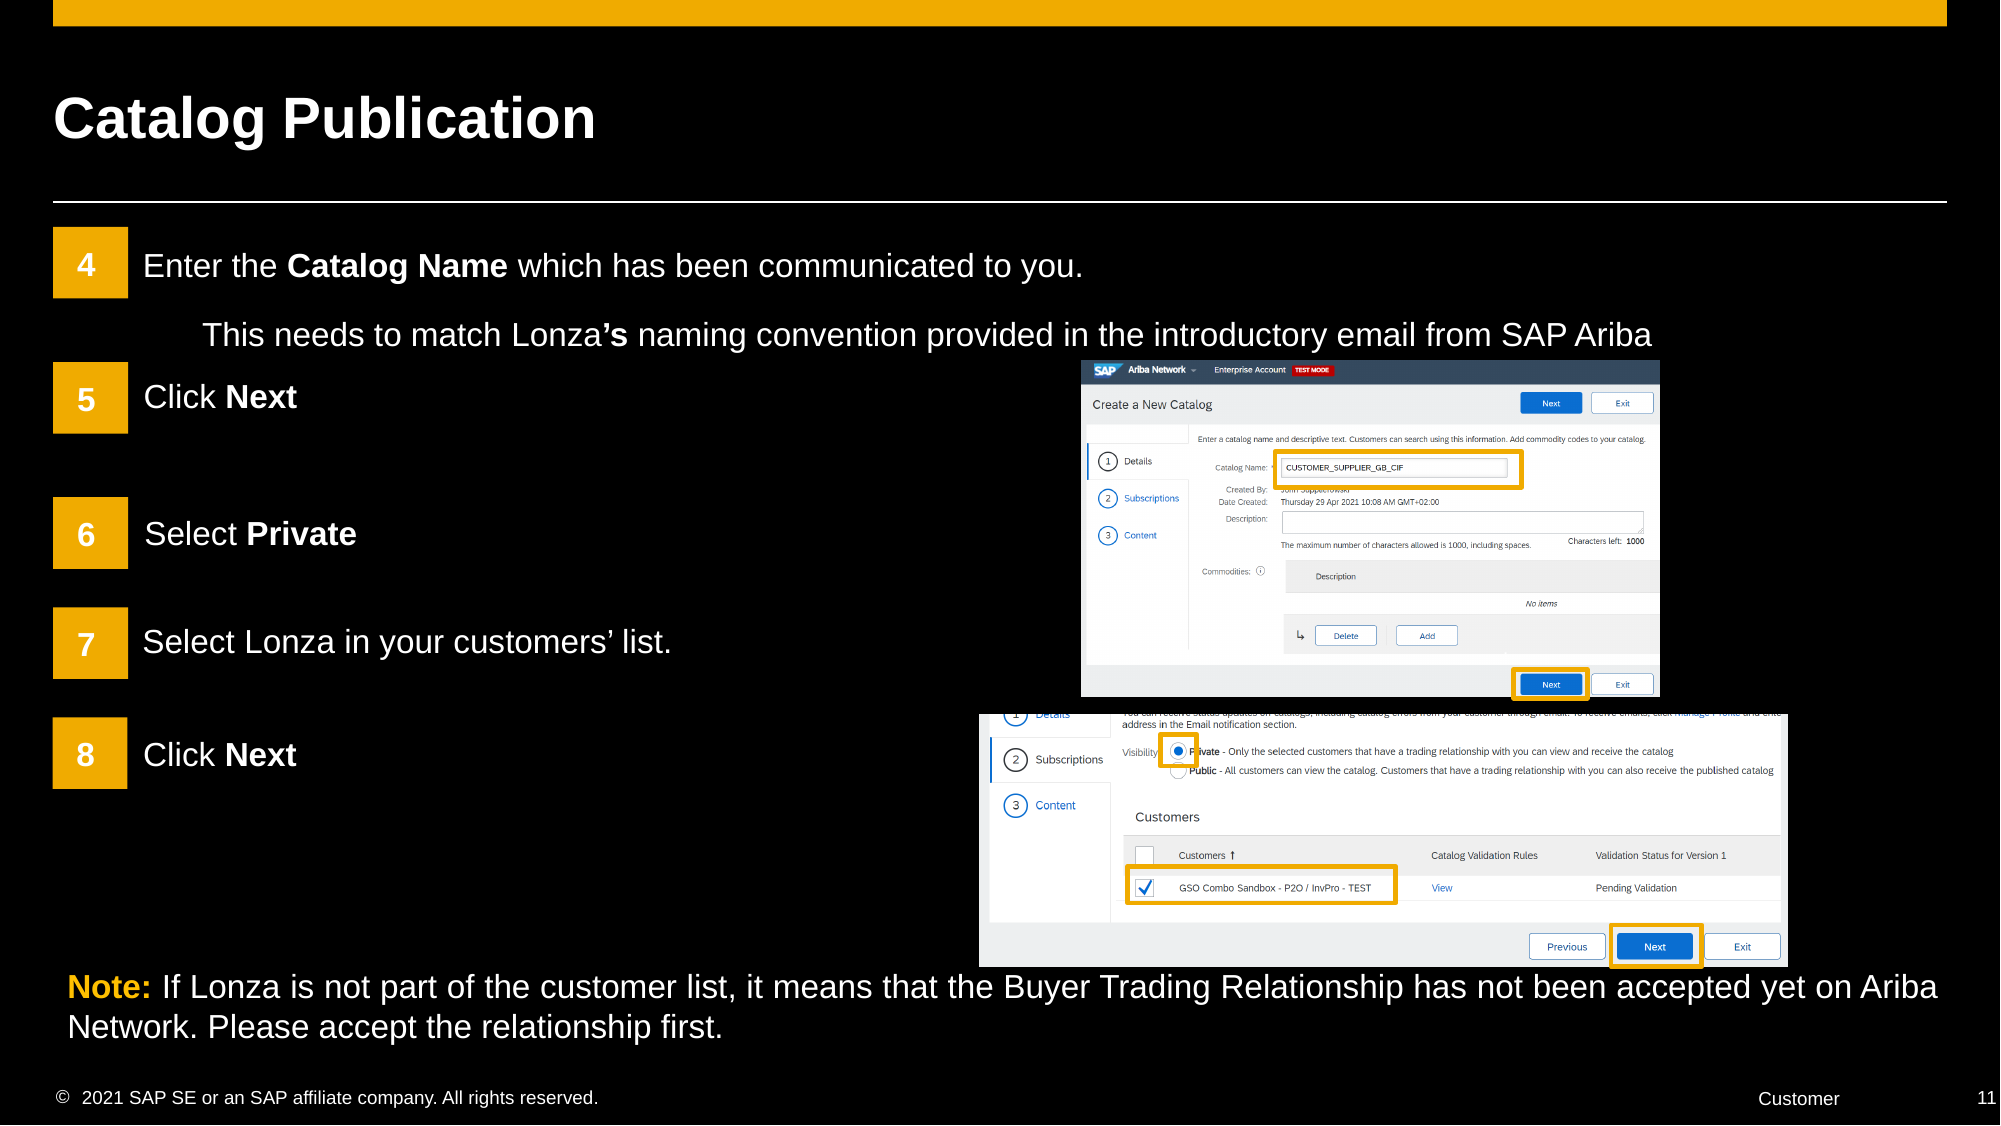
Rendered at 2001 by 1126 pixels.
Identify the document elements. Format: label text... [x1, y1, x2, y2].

text_box 5 [53, 362, 129, 434]
text_box Click Next [128, 725, 312, 780]
picture [979, 714, 1789, 968]
title Catalog Publication [53, 53, 1947, 178]
text_box Enter the Catalog Name which has been communicated to you. This needs to match Lonza’s naming convention provided in the introductory email from SAP Ariba [128, 233, 1868, 361]
picture [1081, 360, 1660, 698]
text_box Note: If Lonza is not part of the customer list, it means that the Buyer Trading Relationship has not been accepted yet on Ariba Network. Please accept the relationship first. [52, 958, 1956, 1053]
text_box Click Next [128, 367, 313, 423]
text_box Select Lonza in your customers’ list. [127, 612, 1075, 668]
text_box 4 [53, 226, 129, 299]
text_box Select Private [129, 505, 382, 560]
text_box 7 [53, 607, 129, 679]
text_box 8 [52, 717, 128, 789]
text_box 6 [53, 497, 129, 569]
